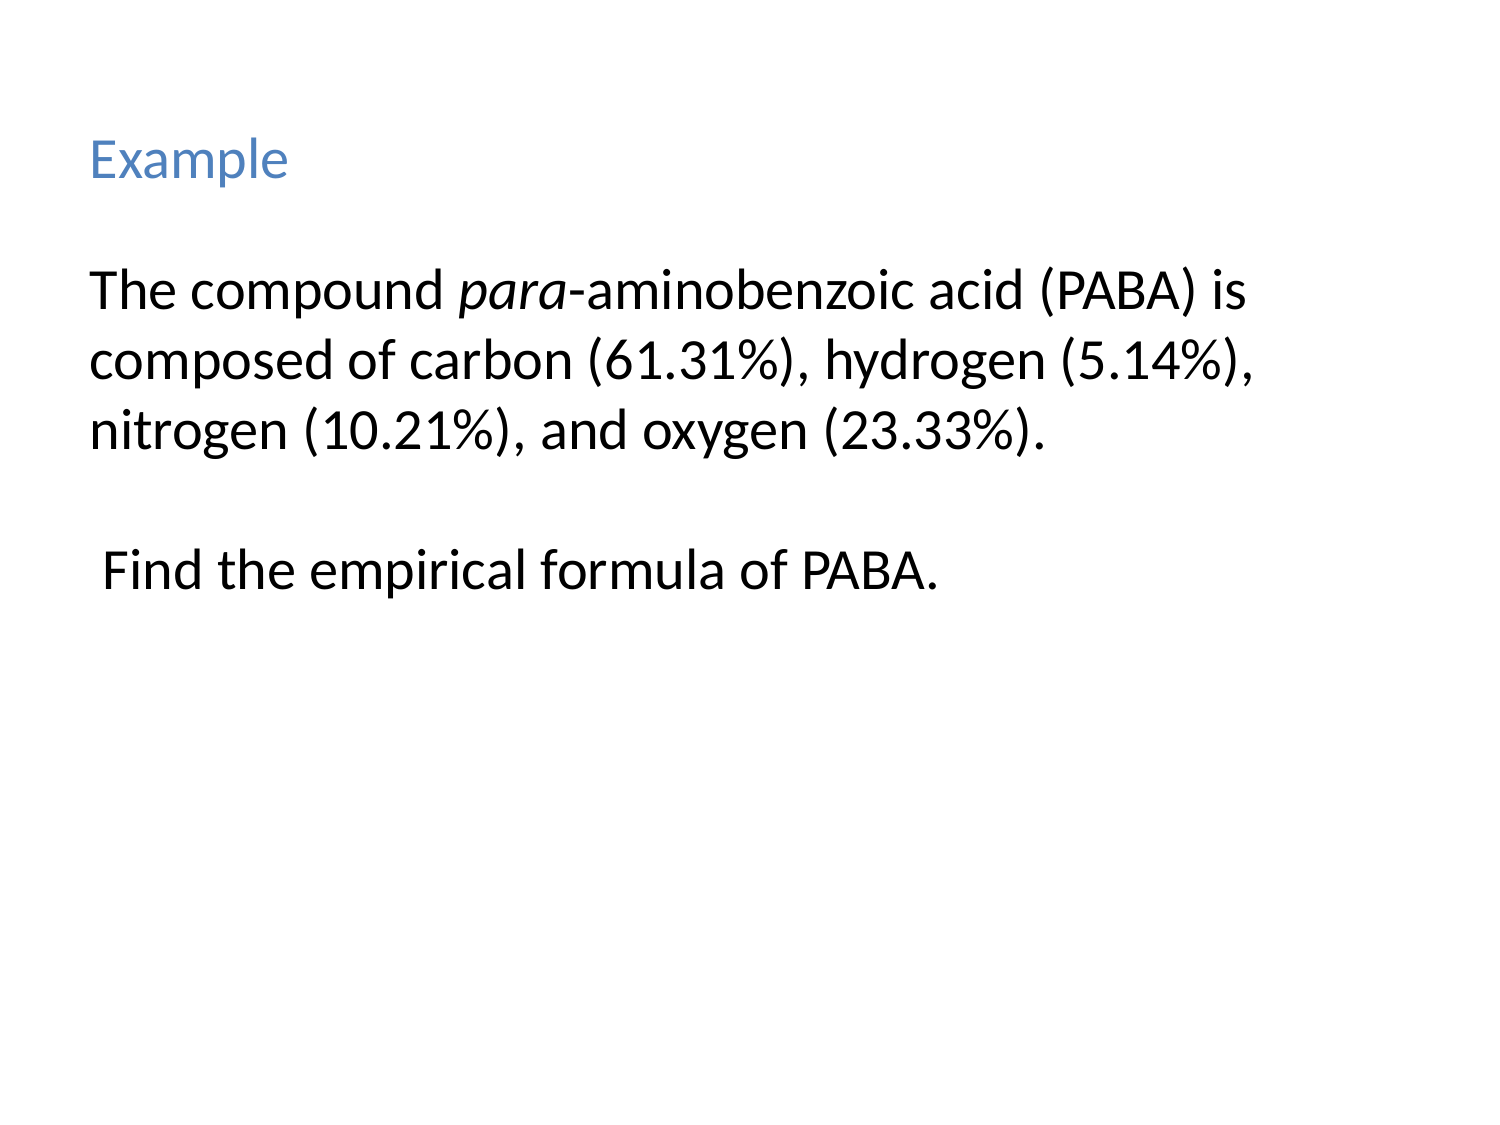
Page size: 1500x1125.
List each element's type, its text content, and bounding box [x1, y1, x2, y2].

text_box Example [75, 112, 488, 225]
text_box The compound para-aminobenzoic acid (PABA) is composed of carbon (61.31%), hydrogen (5.14%), nitrogen (10.21%), and oxygen (23.33%). Find the empirical formula of PABA. [75, 243, 1358, 609]
